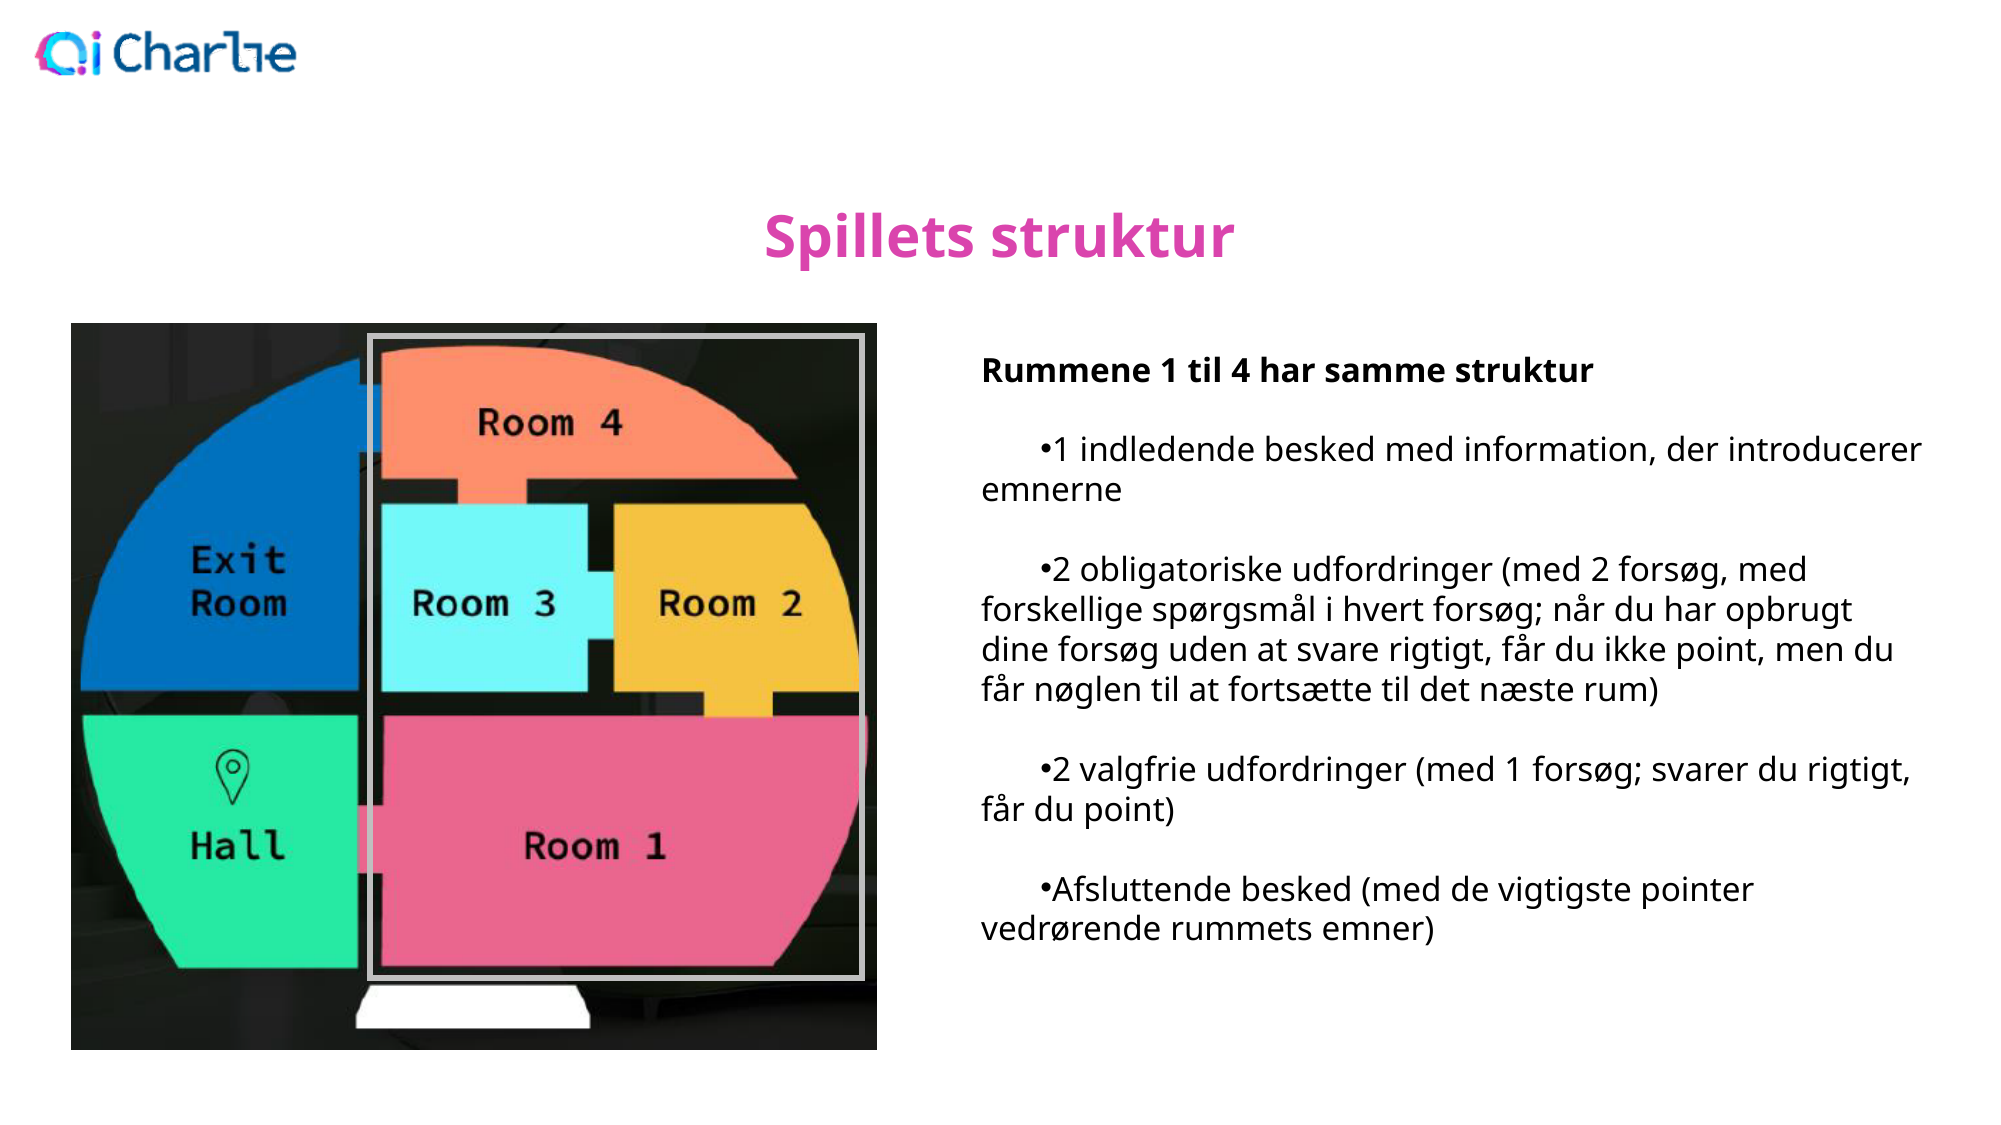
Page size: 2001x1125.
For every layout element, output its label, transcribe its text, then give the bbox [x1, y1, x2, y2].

picture [33, 28, 104, 76]
picture [107, 27, 303, 79]
text_box Spillets struktur [0, 192, 2000, 277]
picture [71, 323, 877, 1050]
text_box Rummene 1 til 4 har samme struktur 1 indledende besked med information, der introducerer emnerne 2 obligatoriske udfordringer (med 2 forsøg, med forskellige spørgsmål i hvert forsøg; når du har opbrugt dine forsøg uden at svare rigtigt, får du ikke point, men du får nøglen til at fortsætte til det næste rum) 2 valgfrie udfordringer (med 1 forsøg; svarer du rigtigt, får du point) Afsluttende besked (med de vigtigste pointer vedrørende rummets emner) [907, 341, 1944, 955]
